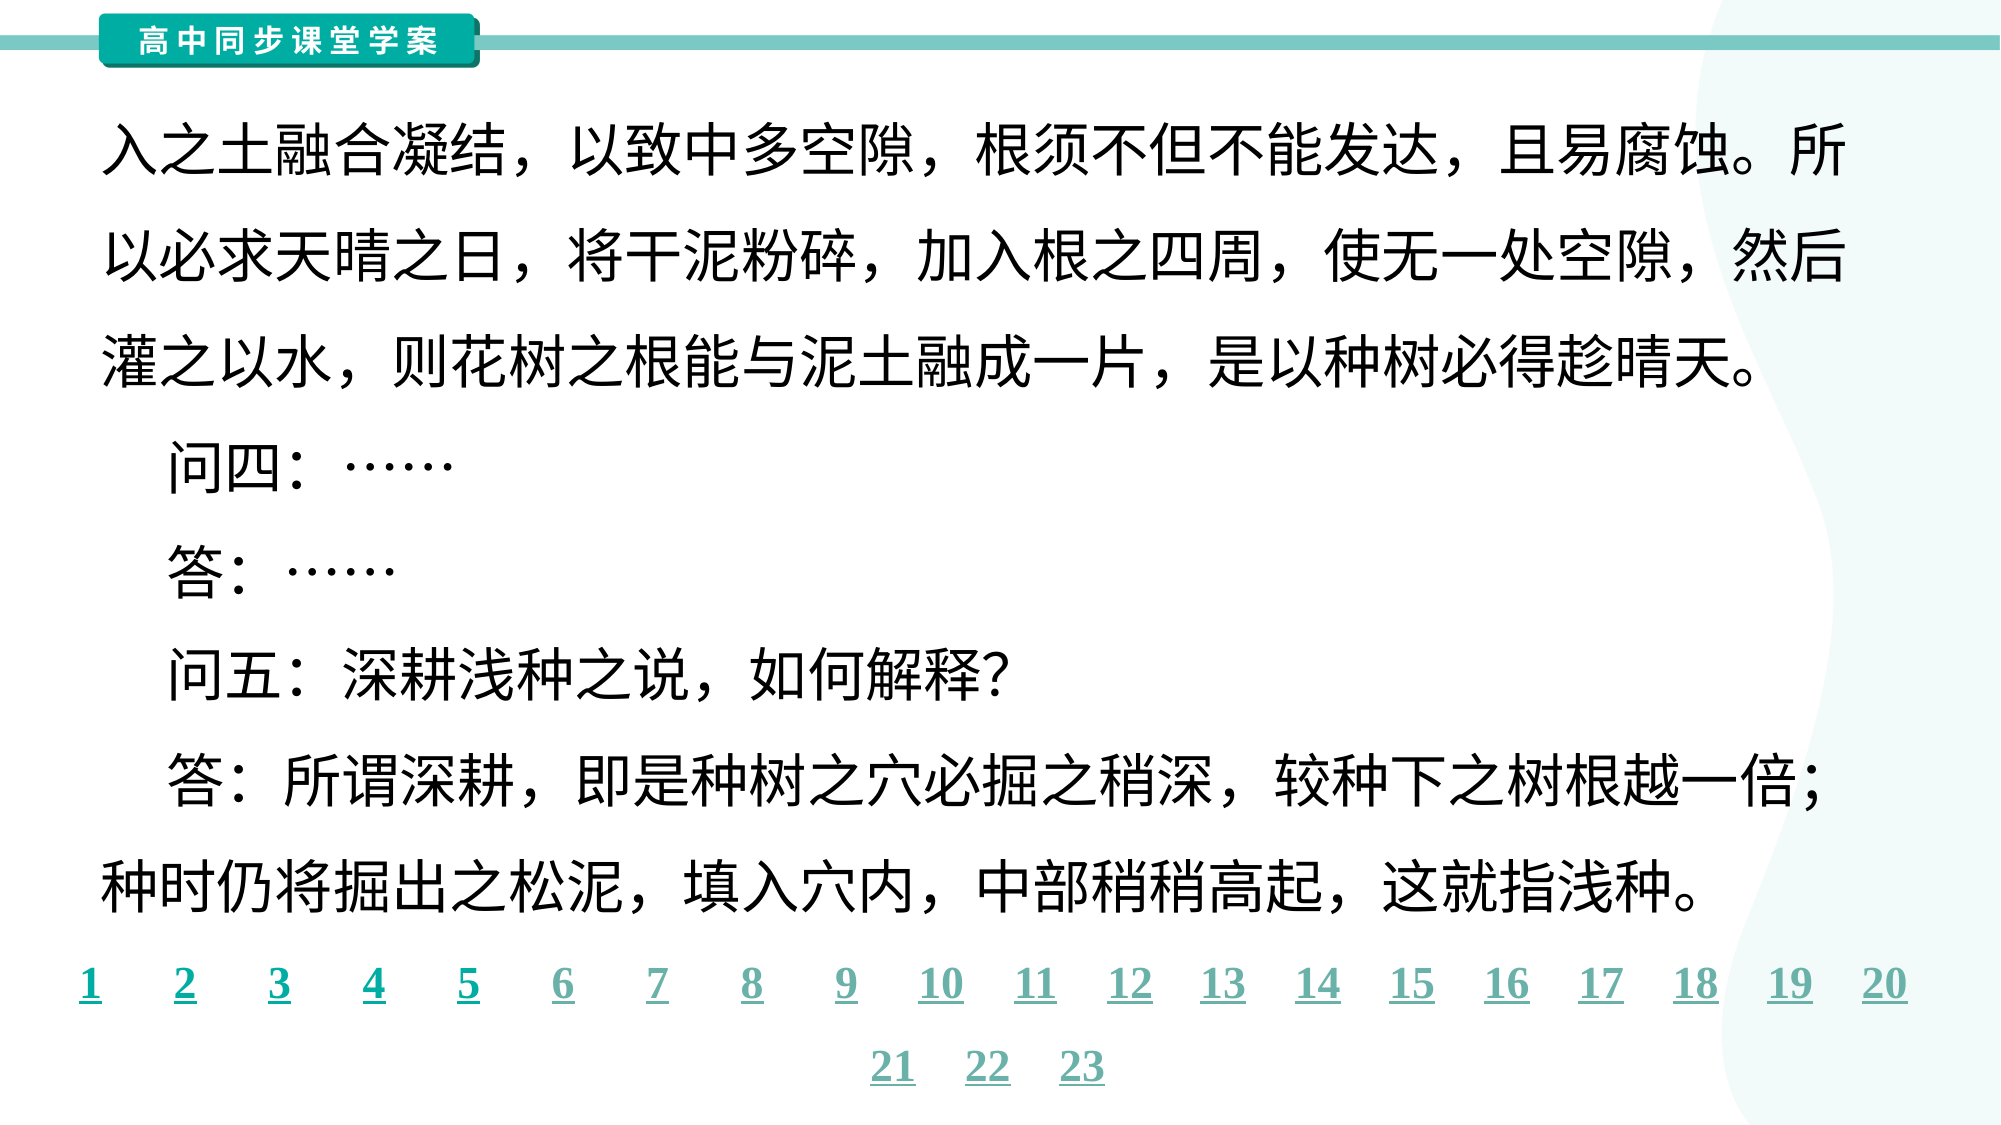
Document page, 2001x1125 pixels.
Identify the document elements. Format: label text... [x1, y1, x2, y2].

picture [0, 0, 2000, 1125]
text_box 入之土融合凝结，以致中多空隙，根须不但不能发达，且易腐蚀。所 以必求天晴之日，将干泥粉碎，加入根之四周，使无一处空隙，然后 灌之以水，则花树之根能与泥土融成一片，是以种树必得趁晴天。 问四：…… 答：……#1.5.1 [100, 76, 1899, 593]
text_box 问五：深耕浅种之说，如何解释？ 答：所谓深耕，即是种树之穴必掘之稍深，较种下之树根越一倍； 种时仍将掘出之松泥，填入穴内，中部稍稍高起，这就指浅种。 [100, 601, 1899, 921]
